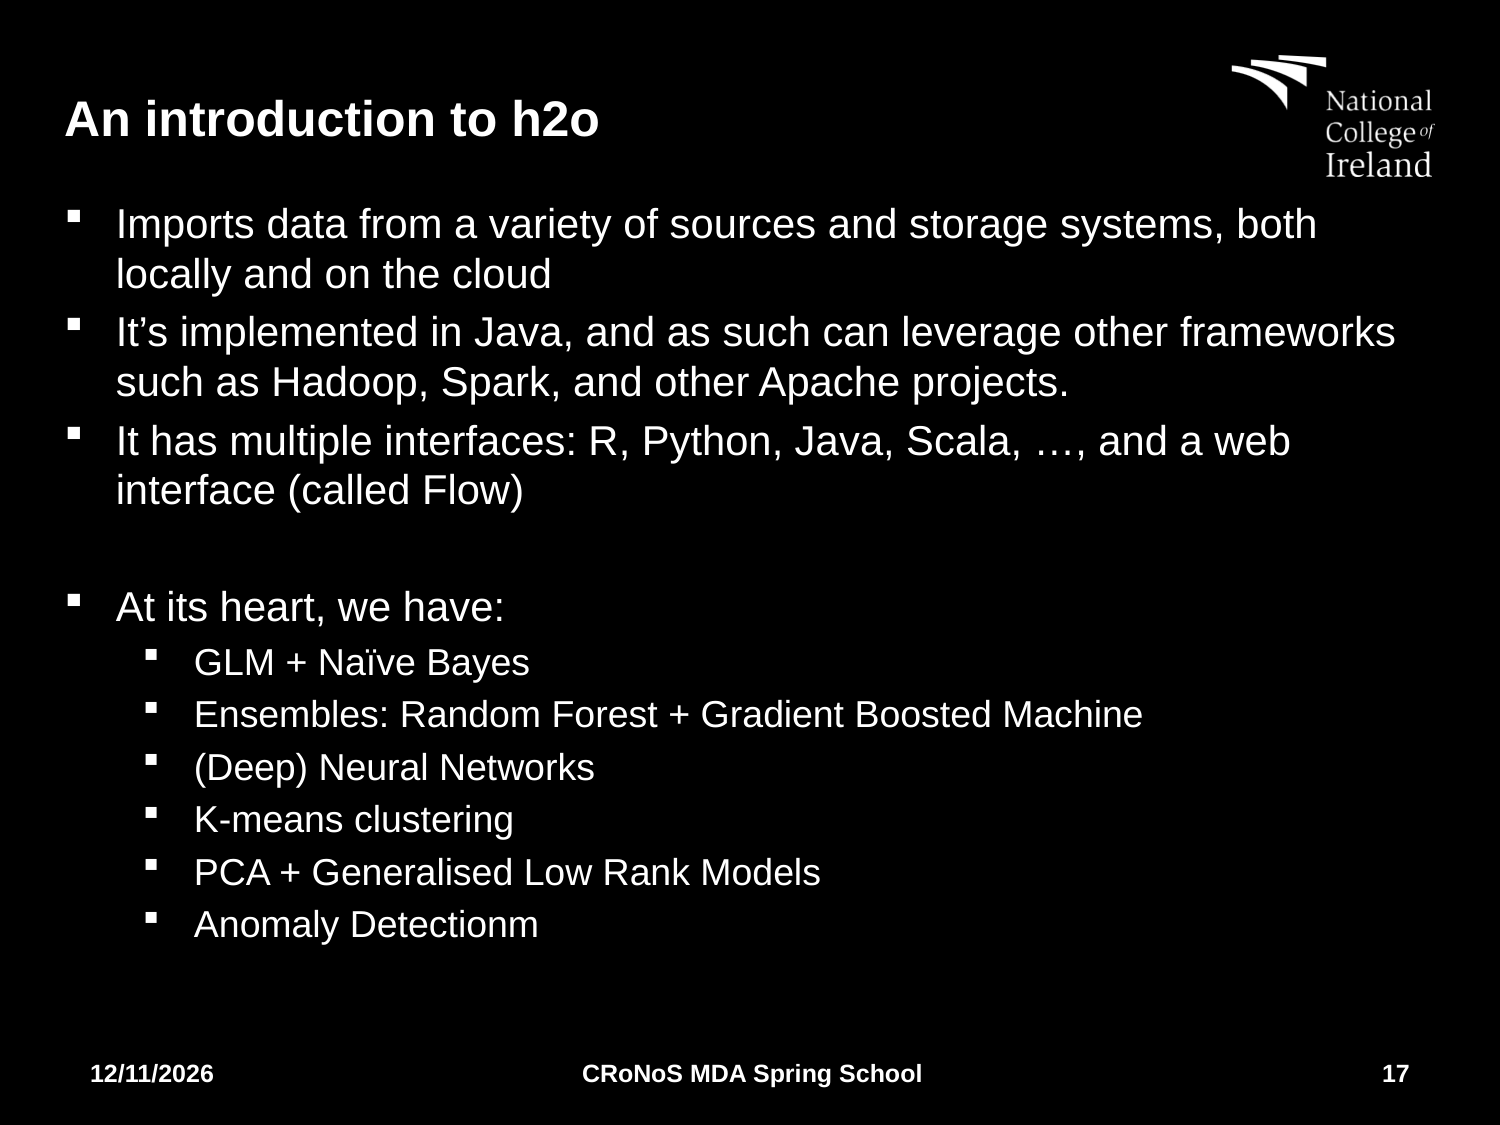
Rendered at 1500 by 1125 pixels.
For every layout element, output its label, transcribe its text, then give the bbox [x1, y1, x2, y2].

list Imports data from a variety of sources and storage systems, both locally and on the cloud It’s implemented in Java, and as such can leverage other frameworks such as Hadoop, Spark, and other Apache projects. It has multiple interfaces: R, Python, Java, Scala, …, and a web interface (called Flow) At its heart, we have: GLM + Naïve Bayes Ensembles: Random Forest + Gradient Boosted Machine (Deep) Neural Networks K-means clustering PCA + Generalised Low Rank Models Anomaly Detectionm [64, 196, 1436, 1000]
footer CRoNoS MDA Spring School [458, 1042, 1047, 1103]
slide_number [75, 1042, 425, 1103]
slide_number 17 [1074, 1042, 1425, 1103]
picture [1231, 54, 1436, 178]
title An introduction to h2o [63, 54, 1199, 148]
